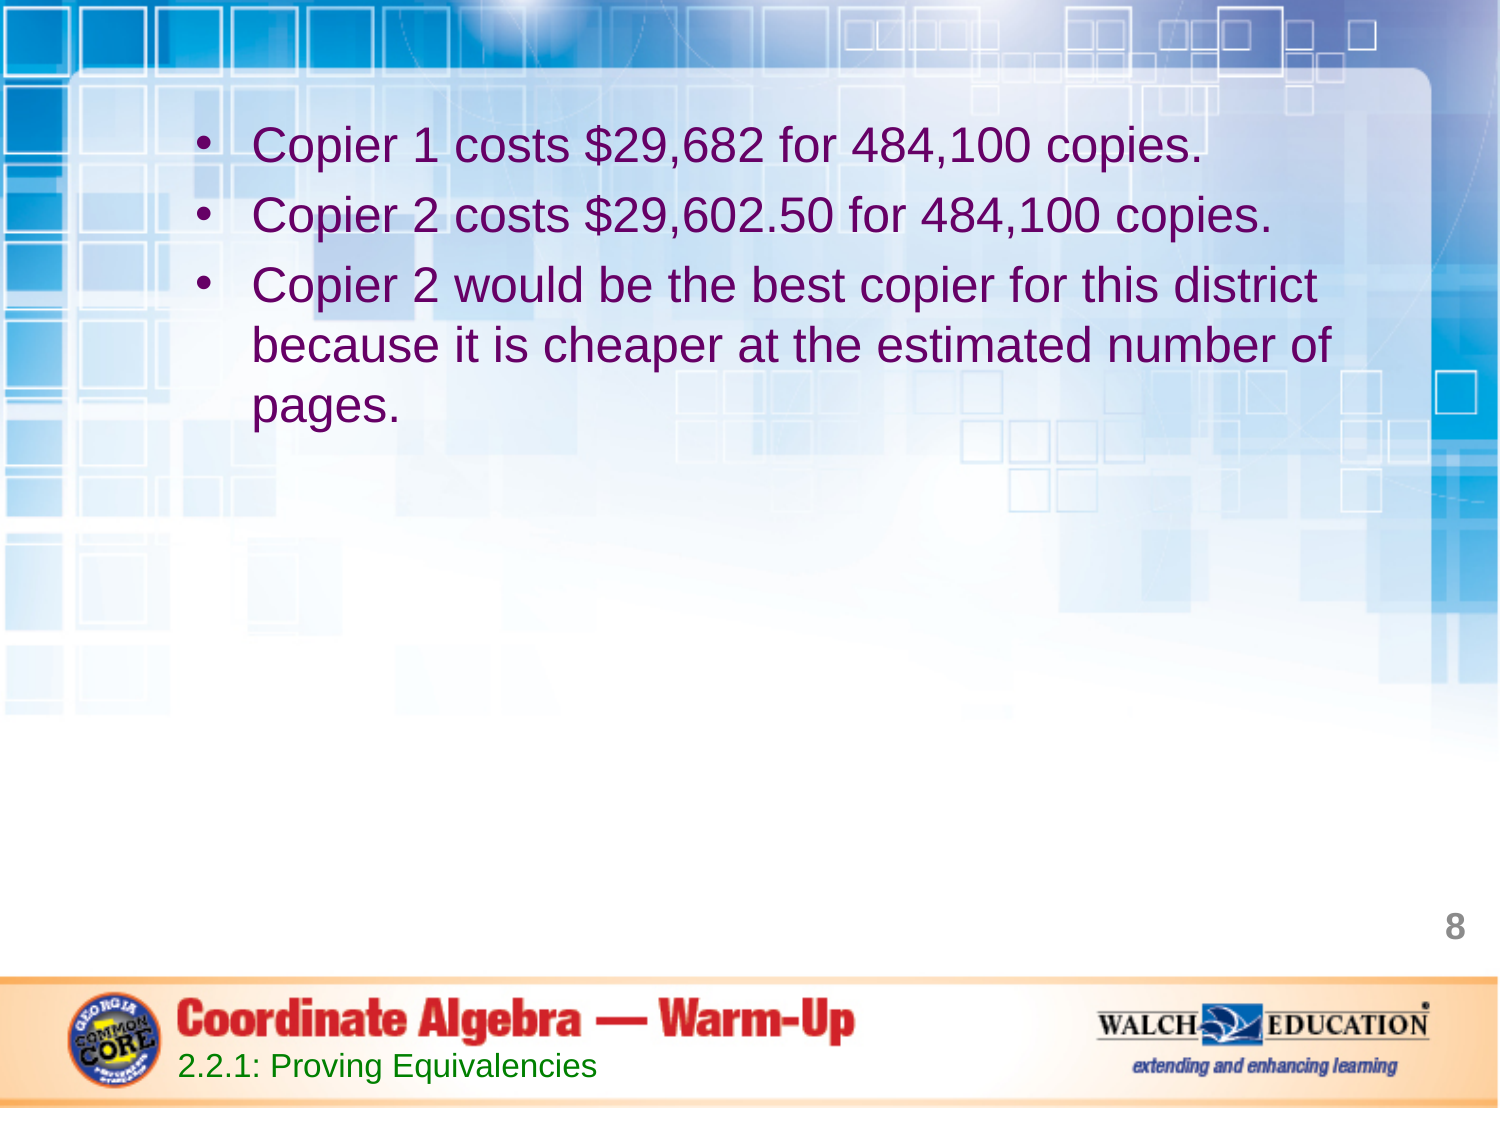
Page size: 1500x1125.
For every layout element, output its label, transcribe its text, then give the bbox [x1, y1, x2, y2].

subtitle Copier 1 costs $29,682 for 484,100 copies. Copier 2 costs $29,602.50 for 484,100 copies. Copier 2 would be the best copier for this district because it is cheaper at the estimated number of pages. [105, 105, 1394, 925]
slide_number 8 [1361, 901, 1481, 949]
picture [0, 0, 1500, 1108]
list 2.2.1: Proving Equivalencies [162, 1036, 1070, 1080]
